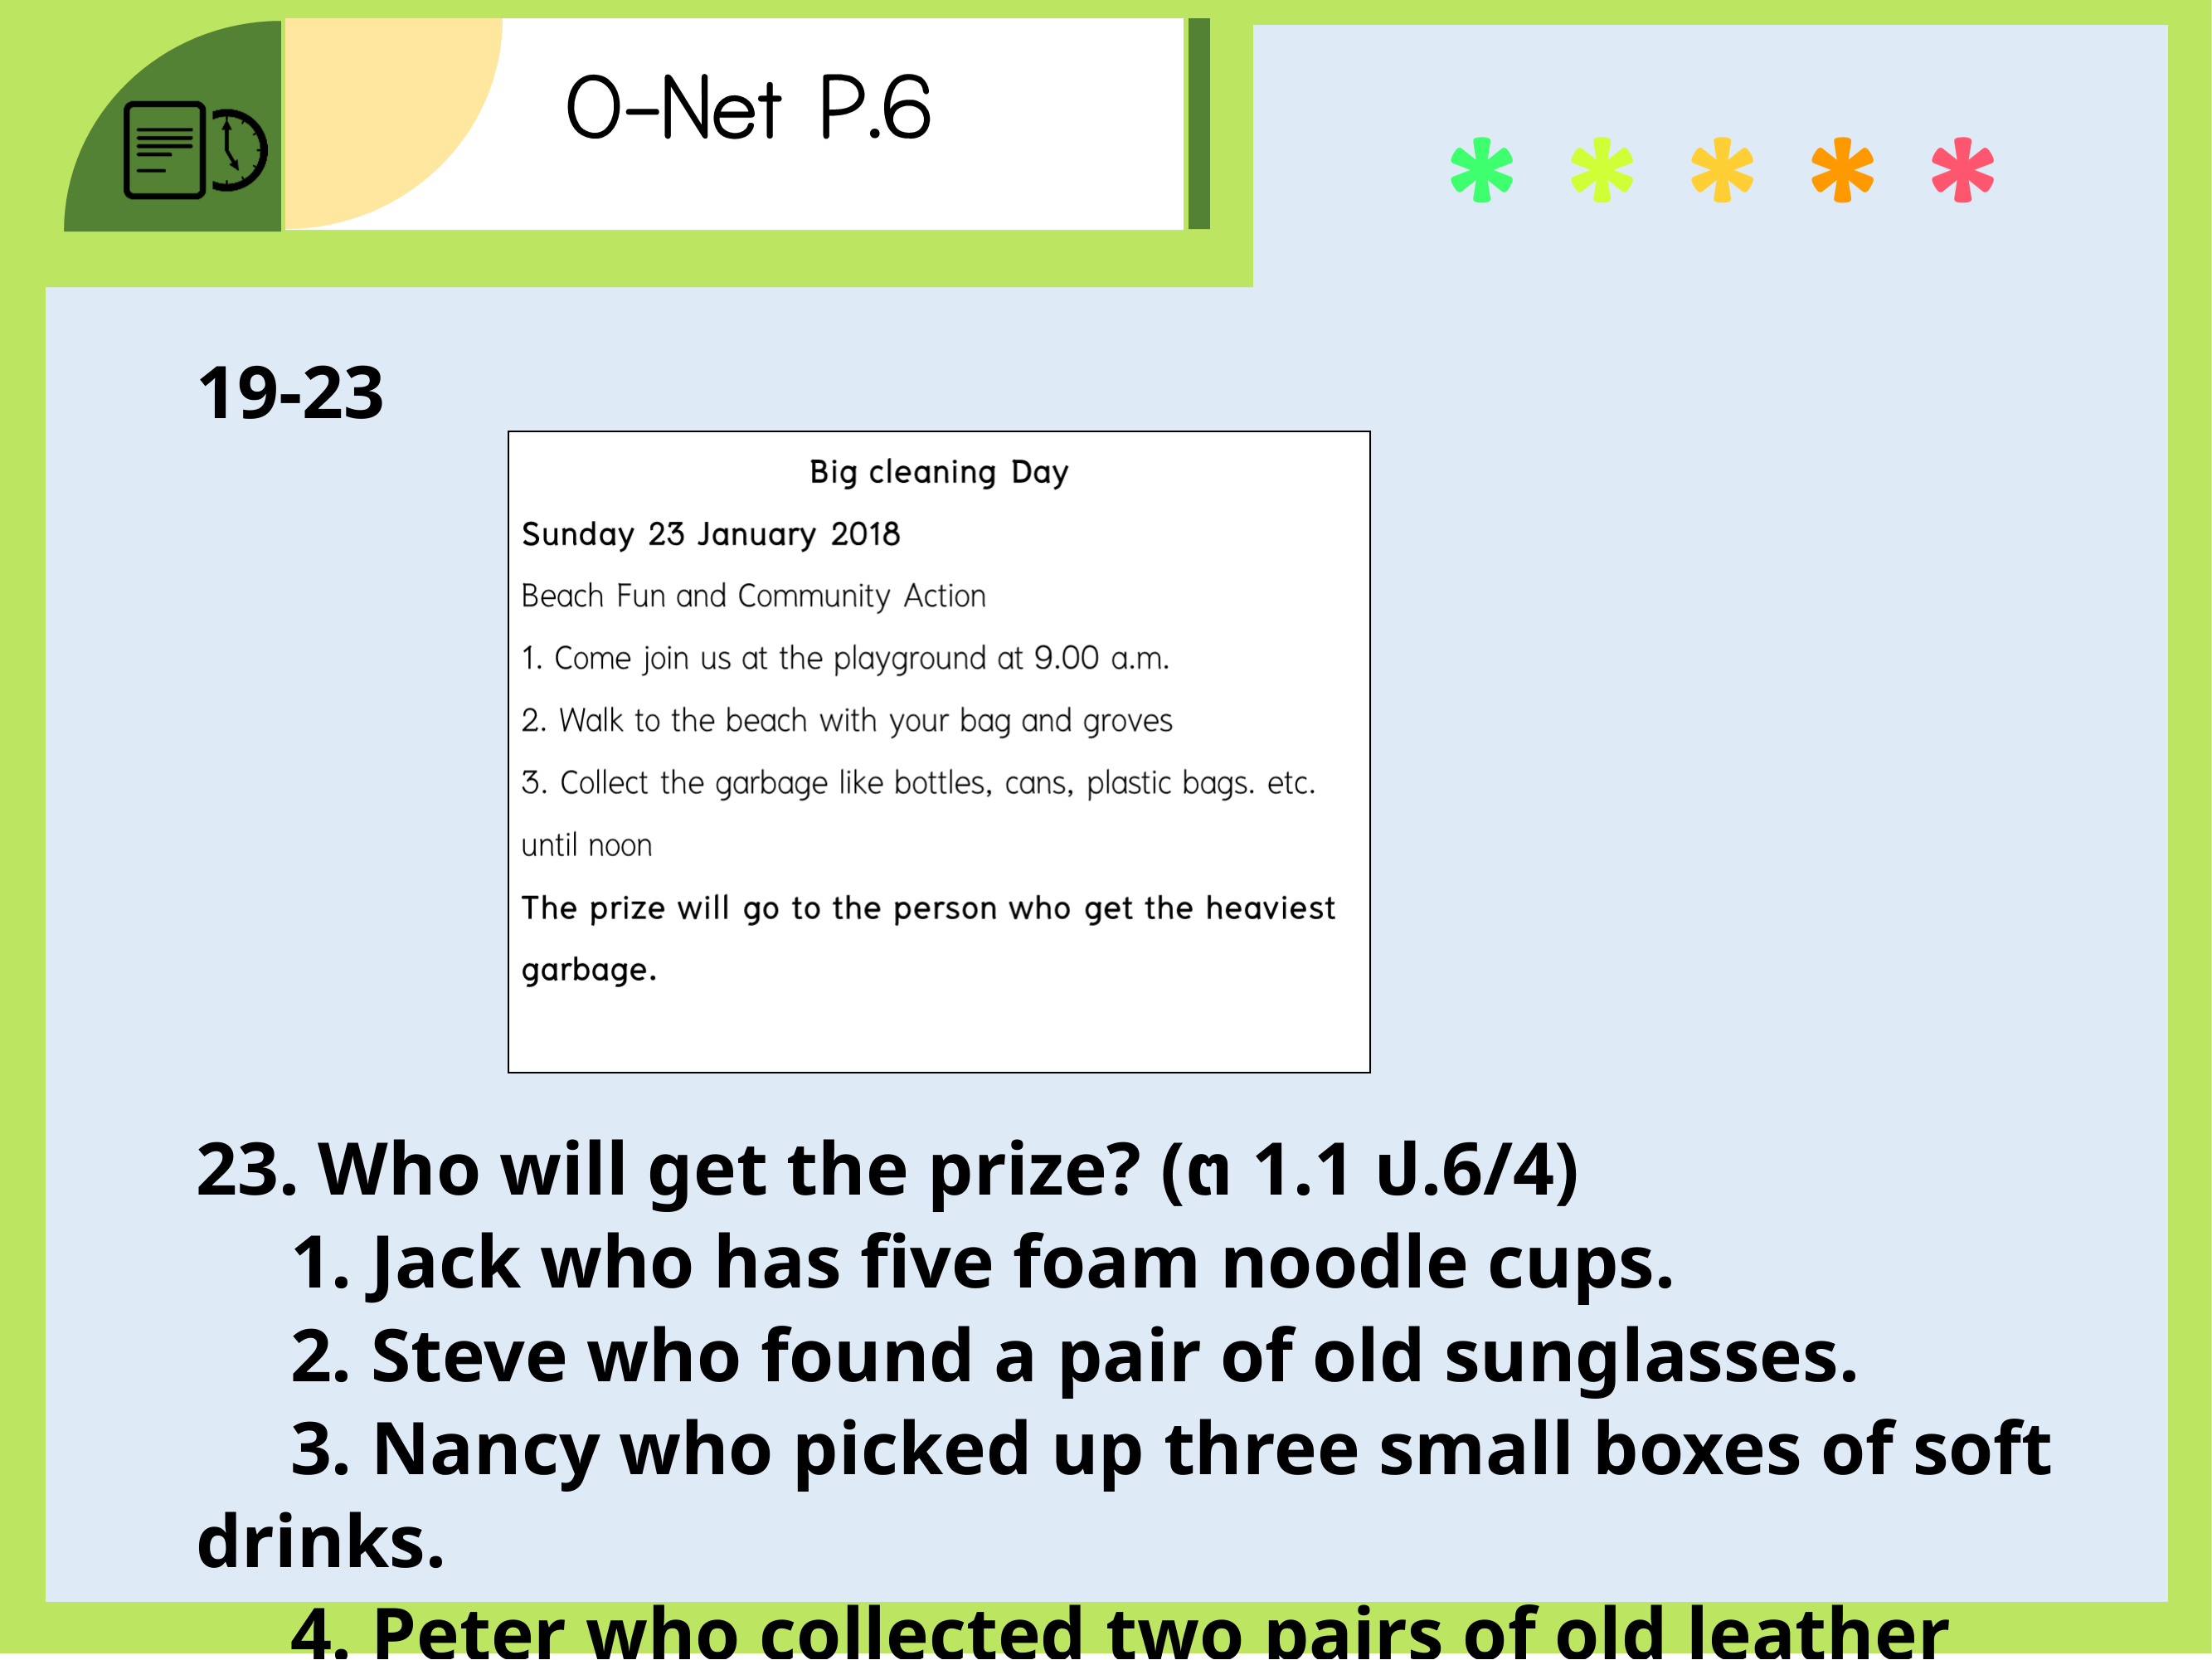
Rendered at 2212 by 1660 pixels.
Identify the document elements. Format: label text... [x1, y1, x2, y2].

text_box 19-23 23. Who will get the prize? (ต 1.1 ป.6/4) 1. Jack who has five foam noodle cups. 2. Steve who found a pair of old sunglasses. 3. Nancy who picked up three small boxes of soft drinks. 4. Peter who collected two pairs of old leather boots. [183, 1653, 2089, 1659]
picture [0, 0, 2212, 1653]
